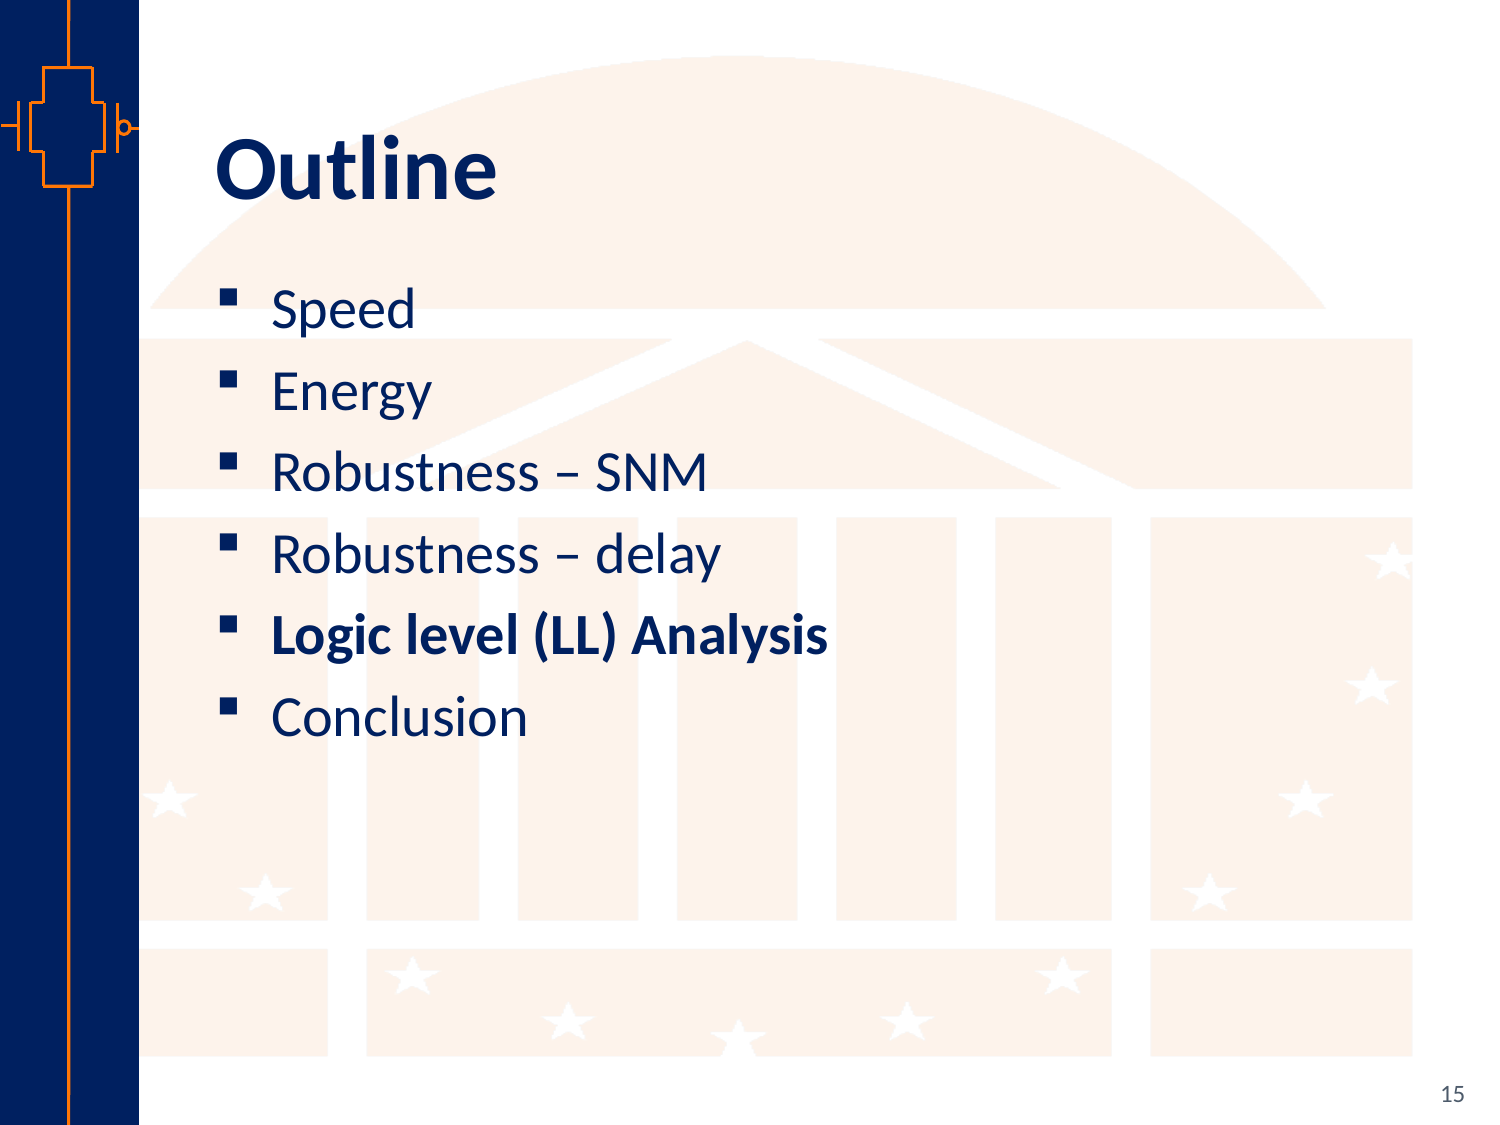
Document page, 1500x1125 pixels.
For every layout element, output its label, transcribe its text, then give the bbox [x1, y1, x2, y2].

title Outline [200, 37, 1388, 225]
slide_number 15 [1425, 1062, 1488, 1123]
list Speed Energy Robustness – SNM Robustness – delay Logic level (LL) Analysis Conclusion [200, 262, 1425, 988]
